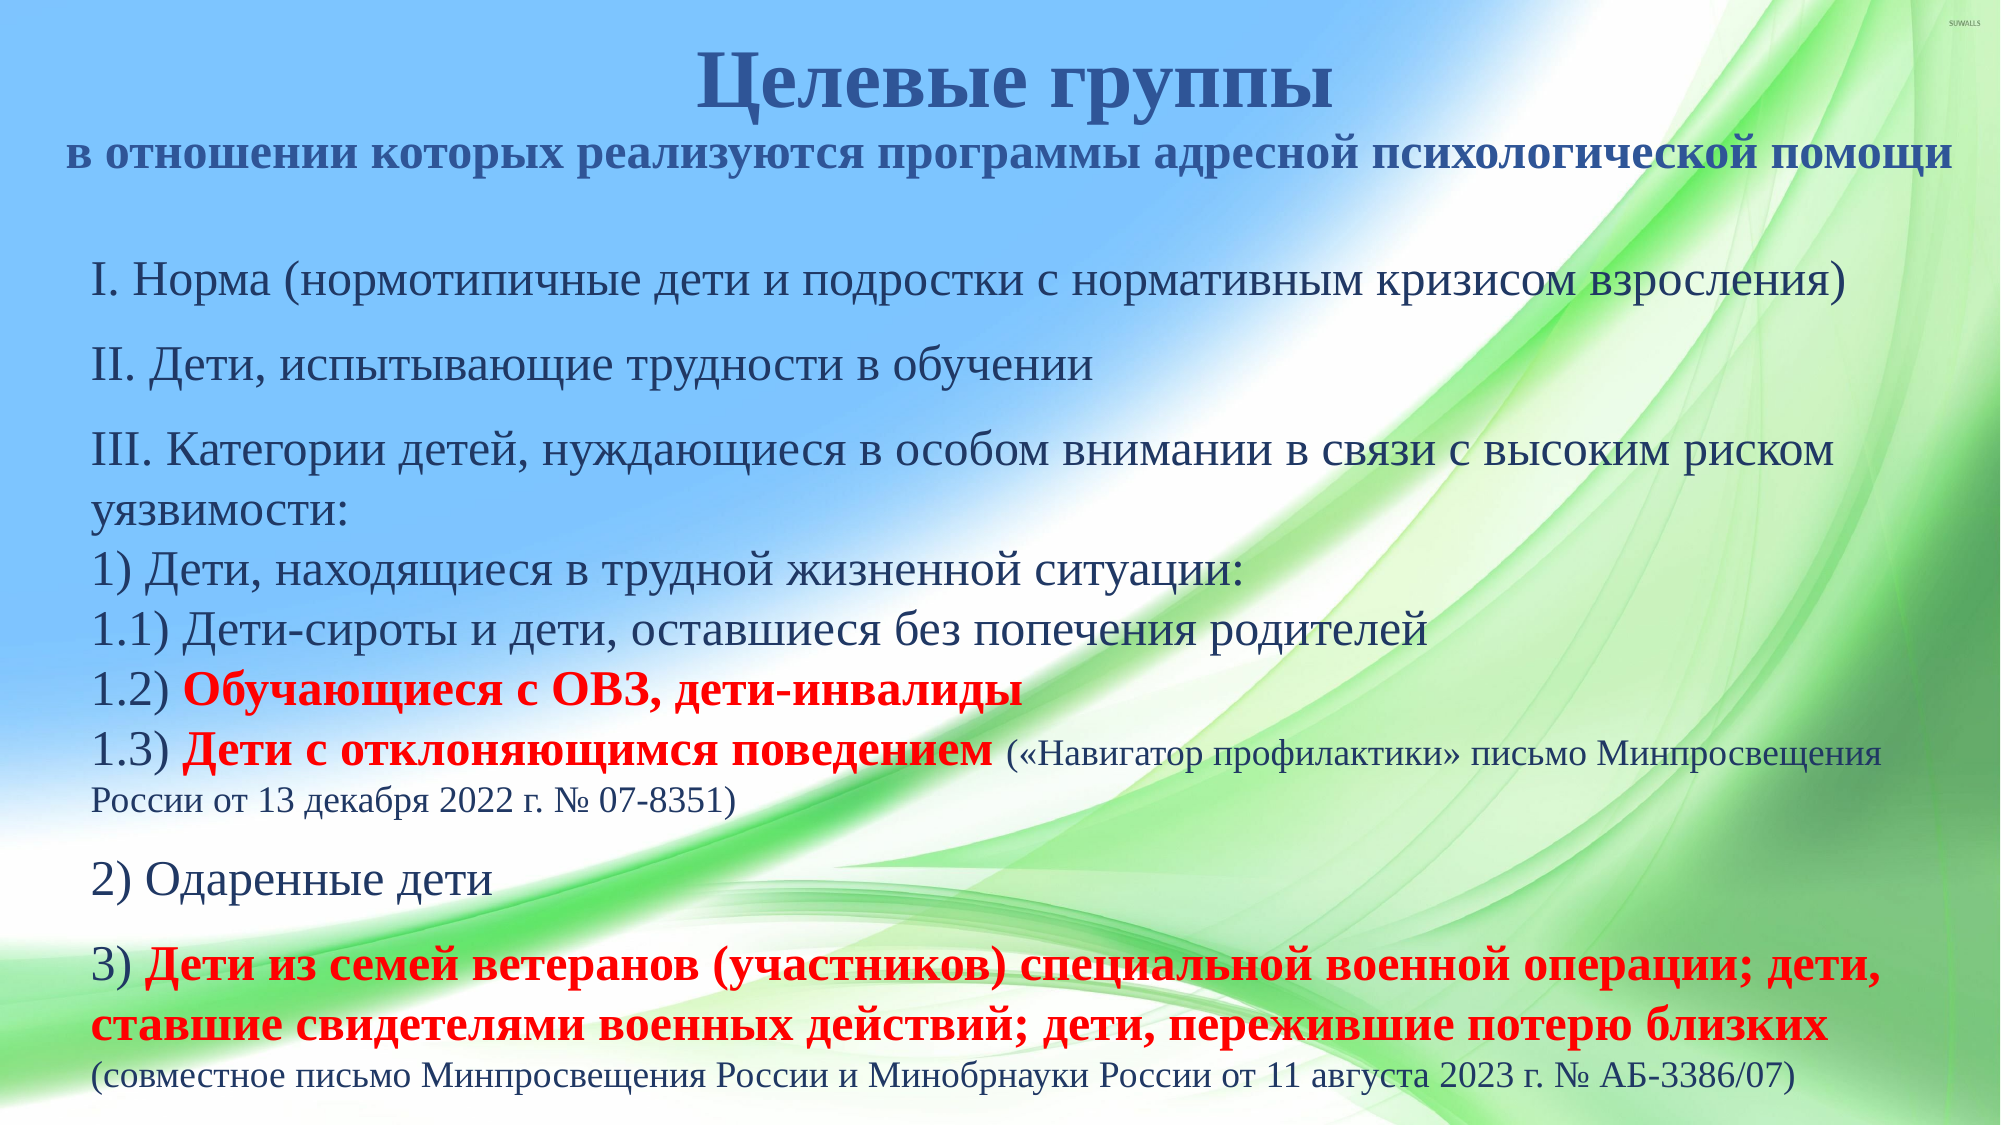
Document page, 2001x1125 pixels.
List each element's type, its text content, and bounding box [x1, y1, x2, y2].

picture [0, 0, 2001, 1125]
title Целевые группы в отношении которых реализуются программы адресной психологической помощи [42, 55, 1989, 160]
list I. Норма (нормотипичные дети и подростки с нормативным кризисом взросления) II. Дети, испытывающие трудности в обучении III. Категории детей, нуждающиеся в особом внимании в связи с высоким риском уязвимости: 1) Дети, находящиеся в трудной жизненной ситуации: 1.1) Дети-сироты и дети, оставшиеся без попечения родителей 1.2) Обучающиеся с ОВЗ, дети-инвалиды 1.3) Дети с отклоняющимся поведением («Навигатор профилактики» письмо Минпросвещения России от 13 декабря 2022 г. № 07-8351) 2) Одаренные дети 3) Дети из семей ветеранов (участников) специальной военной операции; дети, ставшие свидетелями военных действий; дети, пережившие потерю близких (совместное письмо Минпросвещения России и Минобрнауки России от 11 августа 2023 г. № АБ-3386/07) [75, 237, 1976, 733]
